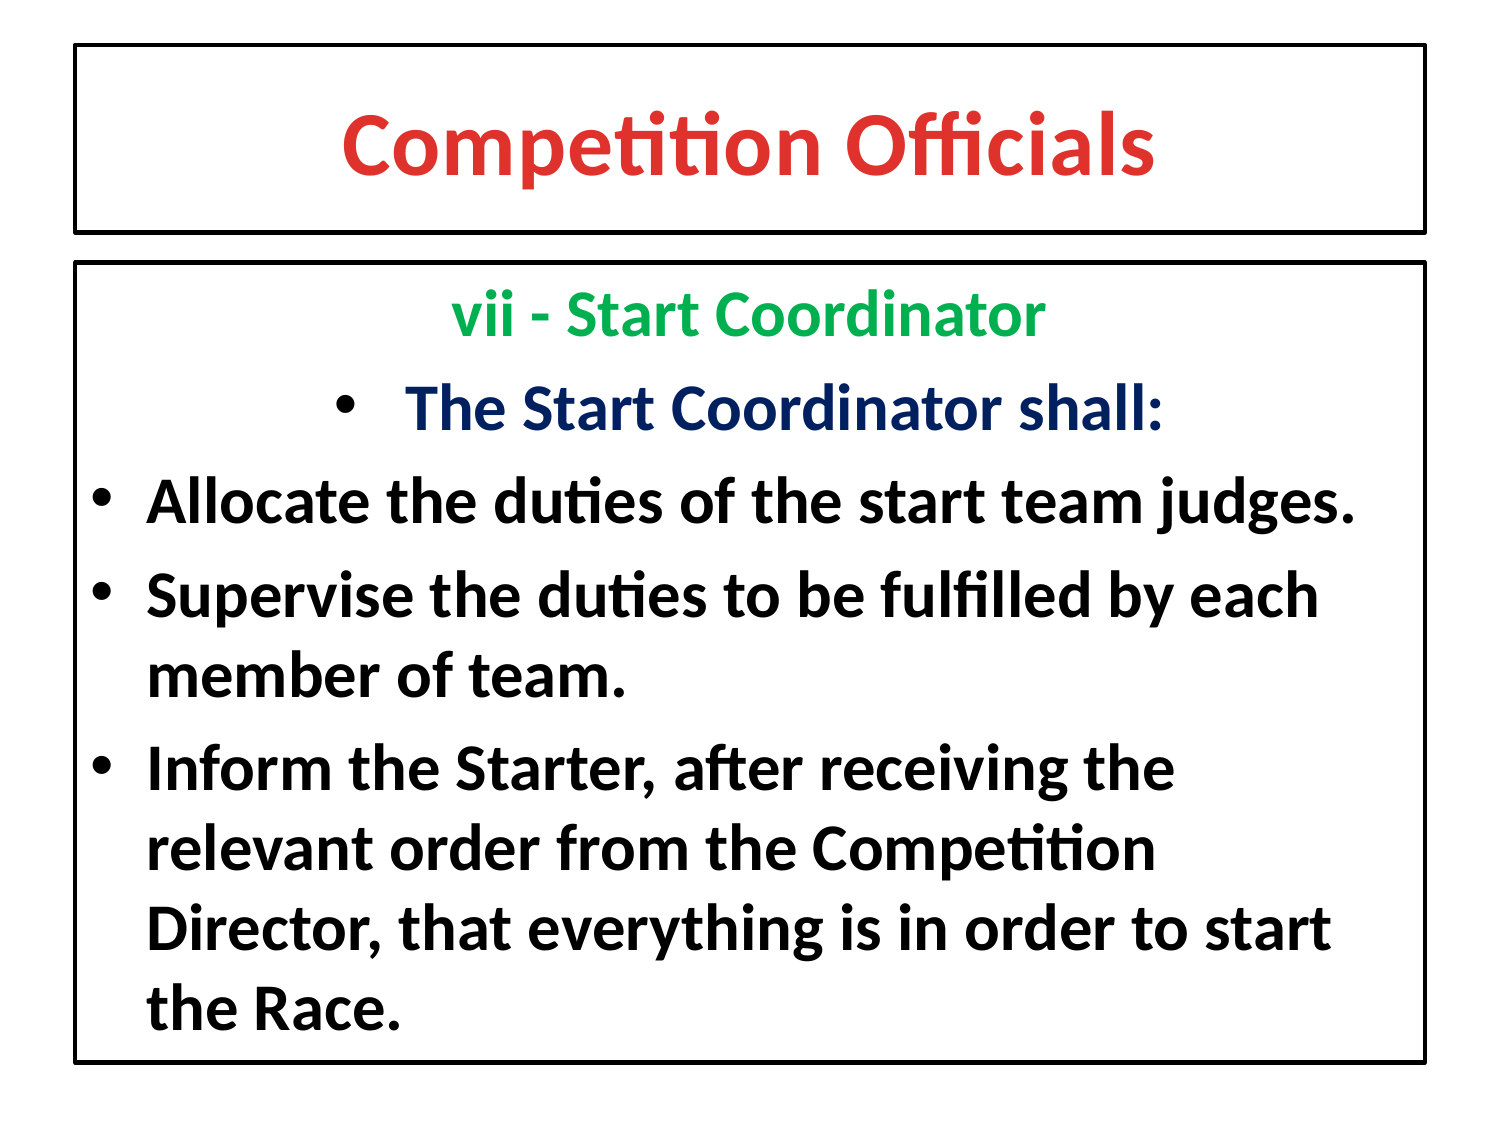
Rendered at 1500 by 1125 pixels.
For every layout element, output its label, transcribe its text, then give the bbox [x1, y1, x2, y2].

list vii - Start Coordinator The Start Coordinator shall: Allocate the duties of the start team judges. Supervise the duties to be fulfilled by each member of team. Inform the Starter, after receiving the relevant order from the Competition Director, that everything is in order to start the Race. [73, 260, 1427, 1065]
title Competition Officials [73, 43, 1427, 235]
